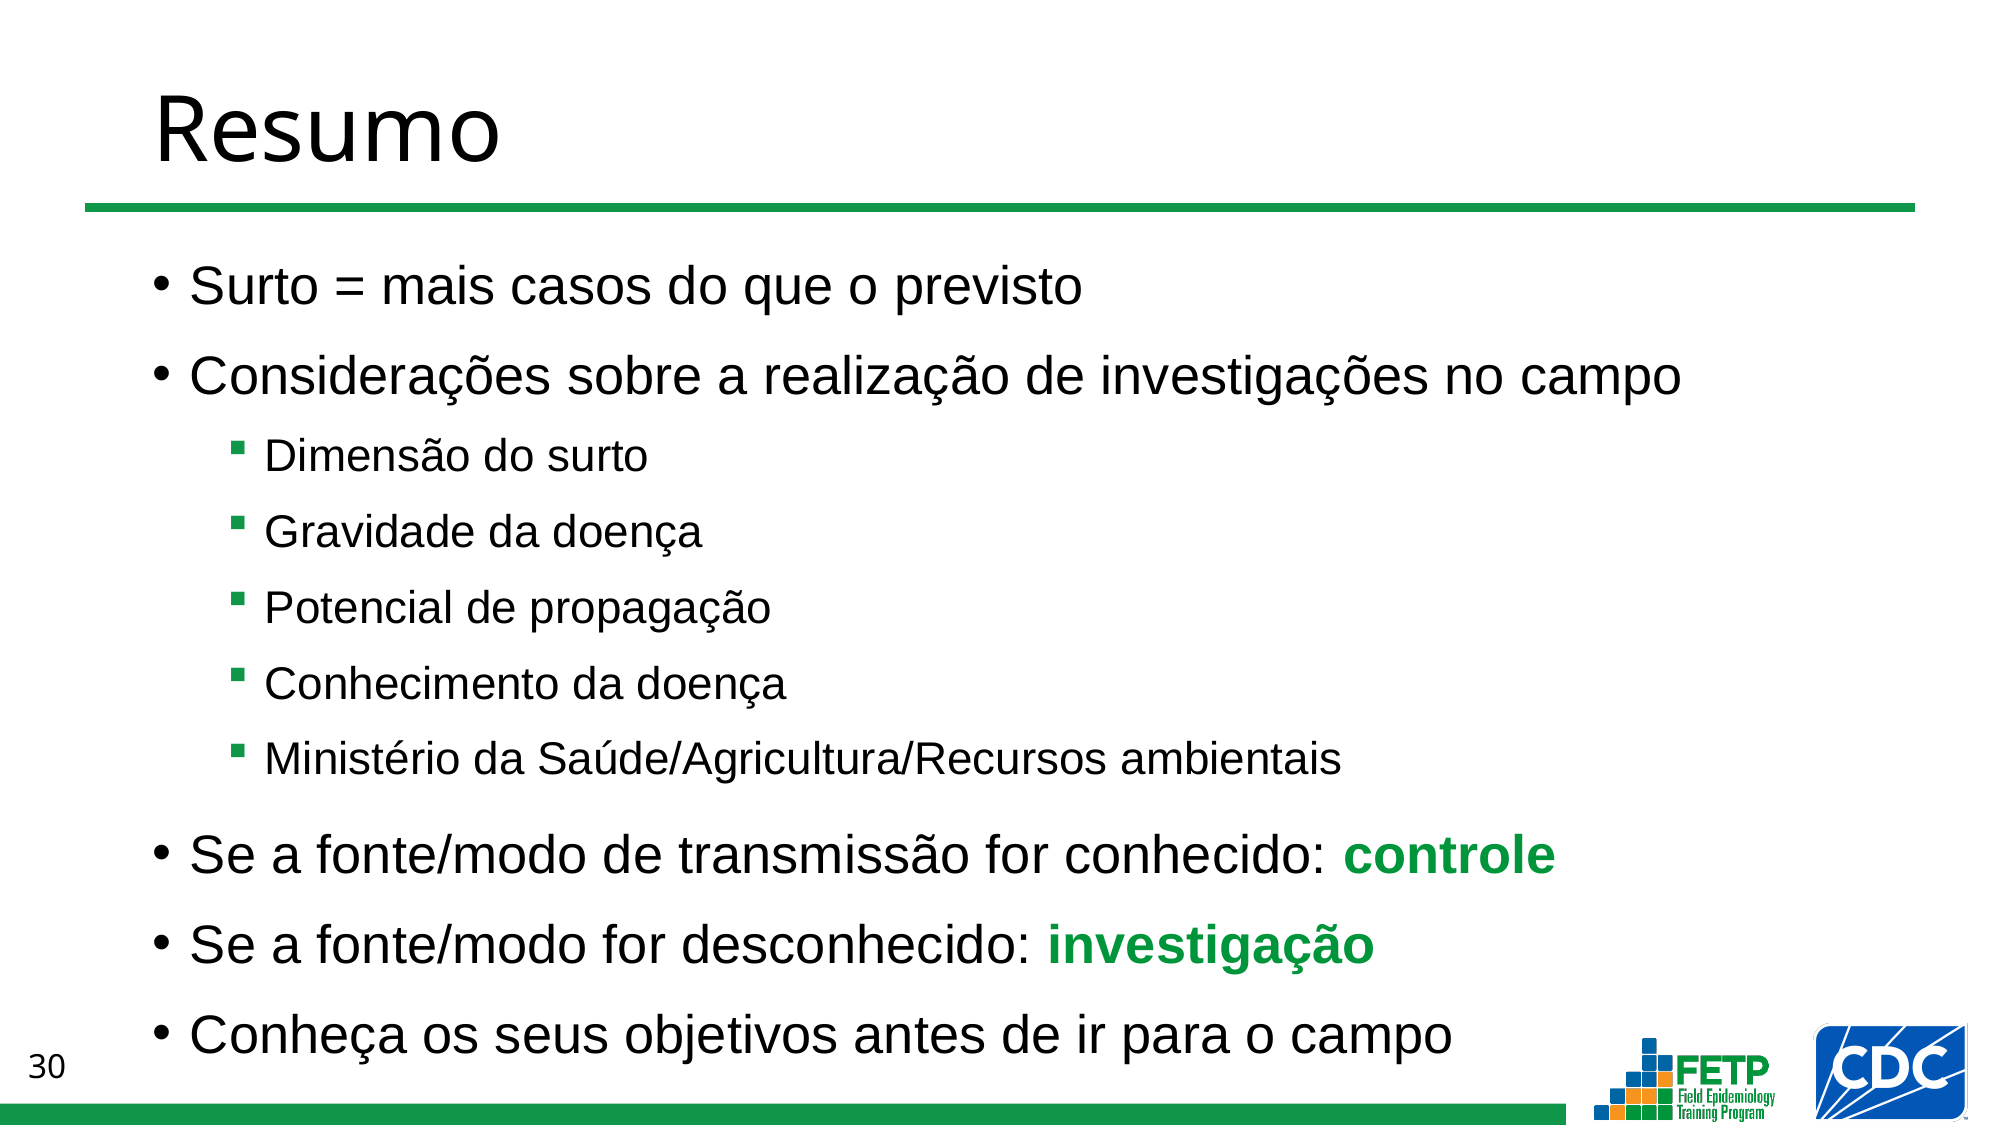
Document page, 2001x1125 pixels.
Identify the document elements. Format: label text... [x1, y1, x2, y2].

title Resumo [137, 75, 1863, 207]
list Surto = mais casos do que o previsto Considerações sobre a realização de investigações no campo Dimensão do surto Gravidade da doença Potencial de propagação Conhecimento da doença Ministério da Saúde/Agricultura/Recursos ambientais Se a fonte/modo de transmissão for conhecido: controle Se a fonte/modo for desconhecido: investigação Conheça os seus objetivos antes de ir para o campo [137, 242, 1863, 1004]
picture [1594, 1038, 1775, 1122]
picture [1813, 1023, 1968, 1122]
